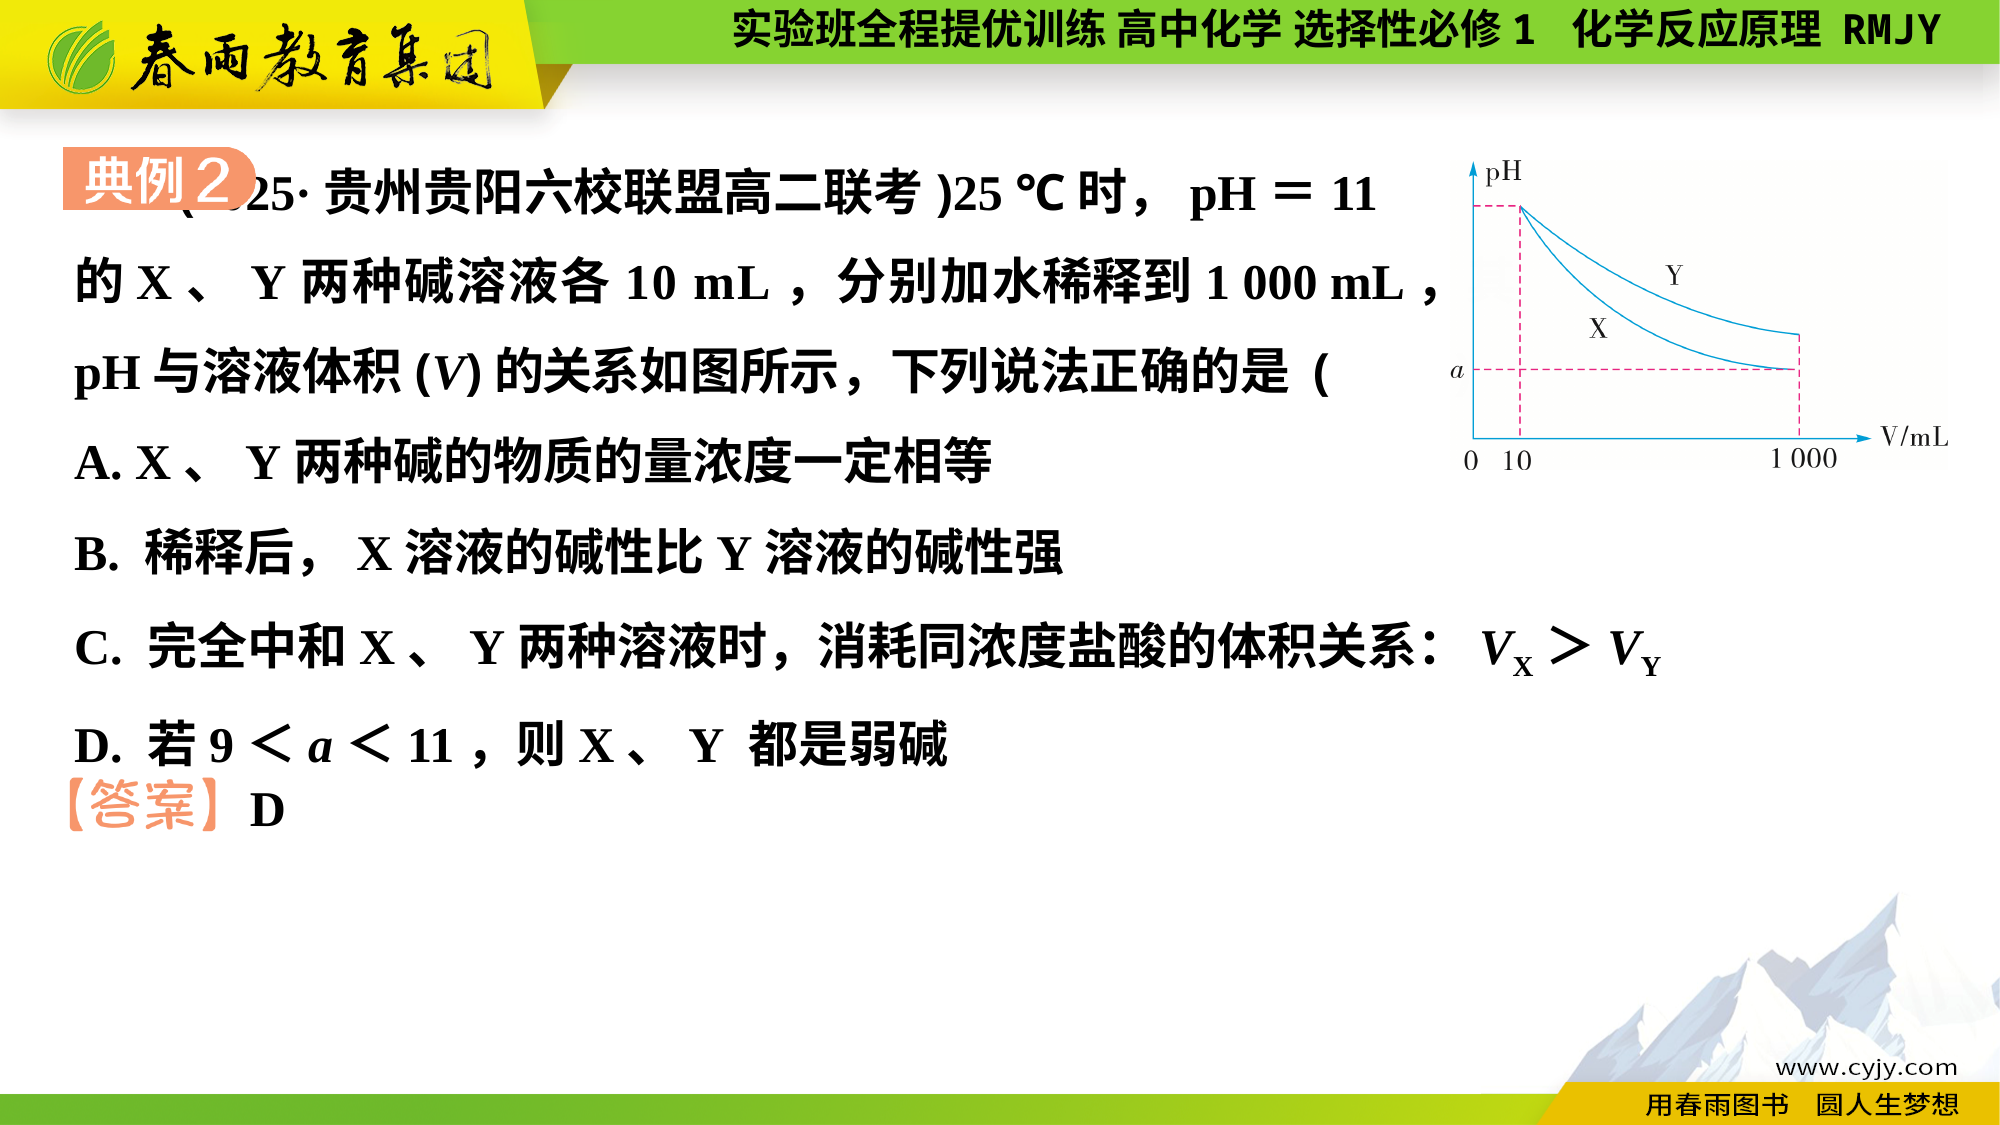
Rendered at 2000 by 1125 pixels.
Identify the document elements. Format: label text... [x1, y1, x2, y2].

list (2025·贵州贵阳六校联盟高二联考)25 ℃时，pH＝11 的X、Y两种碱溶液各10 mL，分别加水稀释到1 000 mL，其 pH与溶液体积(V)的关系如图所示，下列说法正确的是 ( ) A. X、Y两种碱的物质的量浓度一定相等 B. 稀释后，X溶液的碱性比Y溶液的碱性强 C. 完全中和X、Y两种溶液时，消耗同浓度盐酸的体积关系：VX＞VY D. 若9＜a＜11，则X、Y 都是弱碱 [59, 122, 1944, 763]
picture [0, 0, 2000, 1125]
text_box D [235, 769, 1235, 844]
